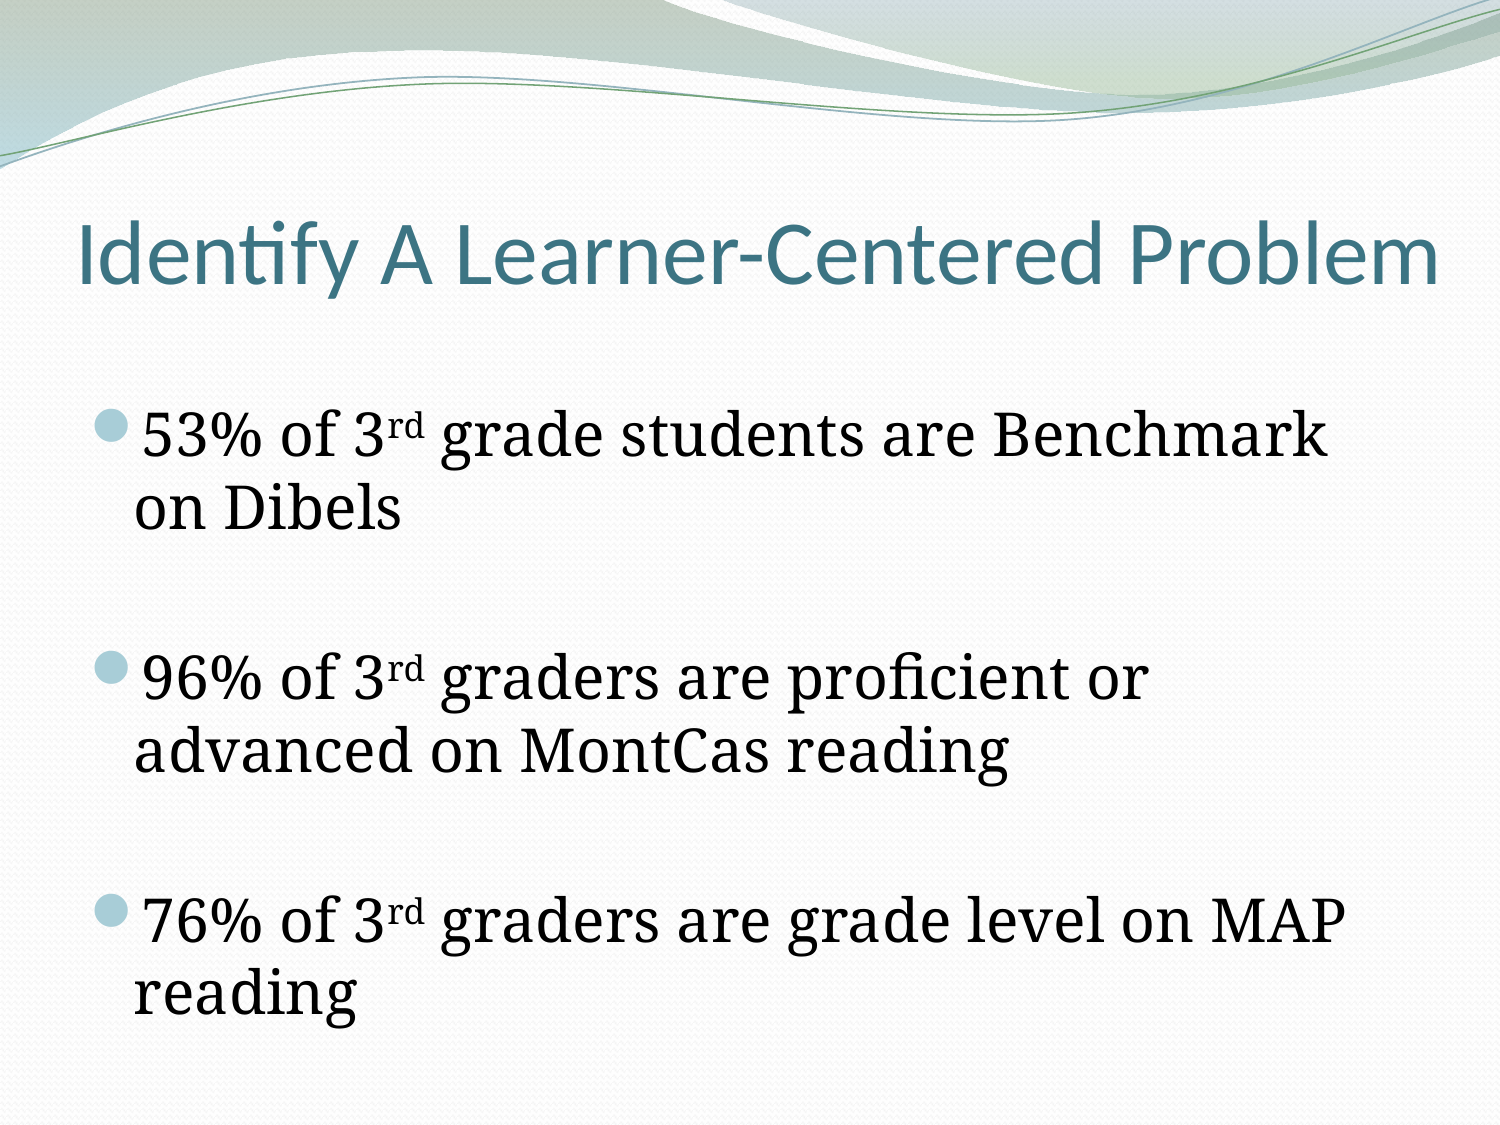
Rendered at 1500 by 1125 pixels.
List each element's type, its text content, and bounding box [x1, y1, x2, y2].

title Identify A Learner-Centered Problem [75, 115, 1463, 303]
list 53% of 3rd grade students are Benchmark on Dibels 96% of 3rd graders are proficient or advanced on MontCas reading 76% of 3rd graders are grade level on MAP reading [75, 317, 1425, 1038]
